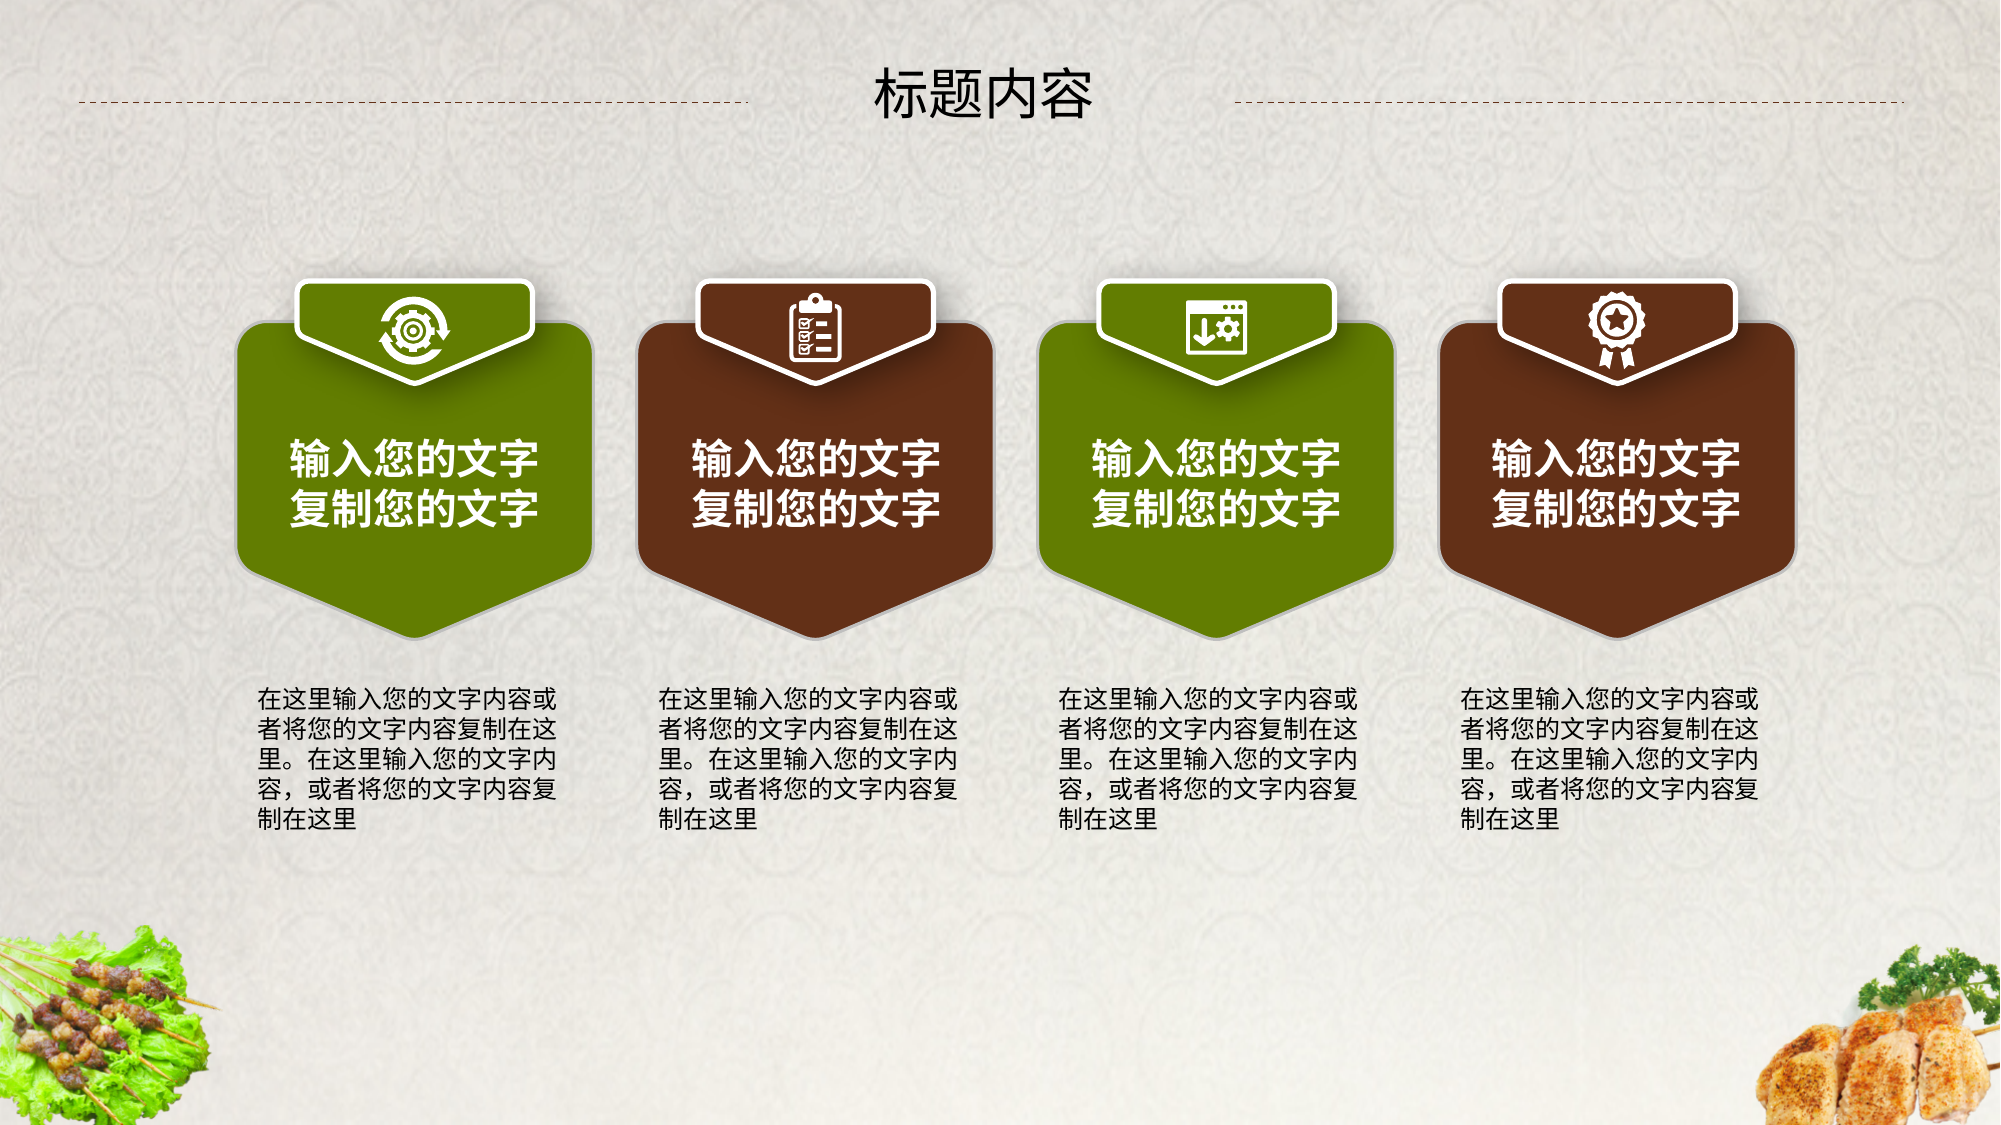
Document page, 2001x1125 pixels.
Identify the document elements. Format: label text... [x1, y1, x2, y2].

text_box [1097, 279, 1336, 385]
text_box 在这里输入您的文字内容或者将您的文字内容复制在这里。在这里输入您的文字内容，或者将您的文字内容复制在这里 [243, 676, 586, 841]
text_box [635, 541, 996, 641]
text_box [1036, 320, 1397, 425]
text_box [234, 541, 595, 641]
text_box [1185, 300, 1247, 355]
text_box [378, 296, 451, 365]
text_box 输入您的文字 复制您的文字 [1435, 425, 1799, 541]
text_box [788, 291, 843, 364]
text_box 输入您的文字 复制您的文字 [635, 425, 999, 541]
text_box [1587, 291, 1646, 370]
text_box [1036, 541, 1397, 641]
text_box [234, 320, 595, 425]
text_box 输入您的文字 复制您的文字 [233, 425, 597, 541]
text_box 在这里输入您的文字内容或者将您的文字内容复制在这里。在这里输入您的文字内容，或者将您的文字内容复制在这里 [1445, 676, 1789, 841]
text_box [635, 320, 996, 425]
text_box [295, 279, 534, 385]
text_box 在这里输入您的文字内容或者将您的文字内容复制在这里。在这里输入您的文字内容，或者将您的文字内容复制在这里 [643, 676, 987, 841]
text_box [696, 279, 935, 385]
text_box 标题内容 [811, 51, 1158, 133]
text_box 在这里输入您的文字内容或者将您的文字内容复制在这里。在这里输入您的文字内容，或者将您的文字内容复制在这里 [1044, 676, 1387, 841]
text_box 输入您的文字 复制您的文字 [1035, 425, 1399, 541]
text_box [1437, 541, 1798, 641]
text_box [1498, 279, 1737, 385]
picture [0, 0, 2001, 1125]
text_box [1437, 320, 1798, 425]
